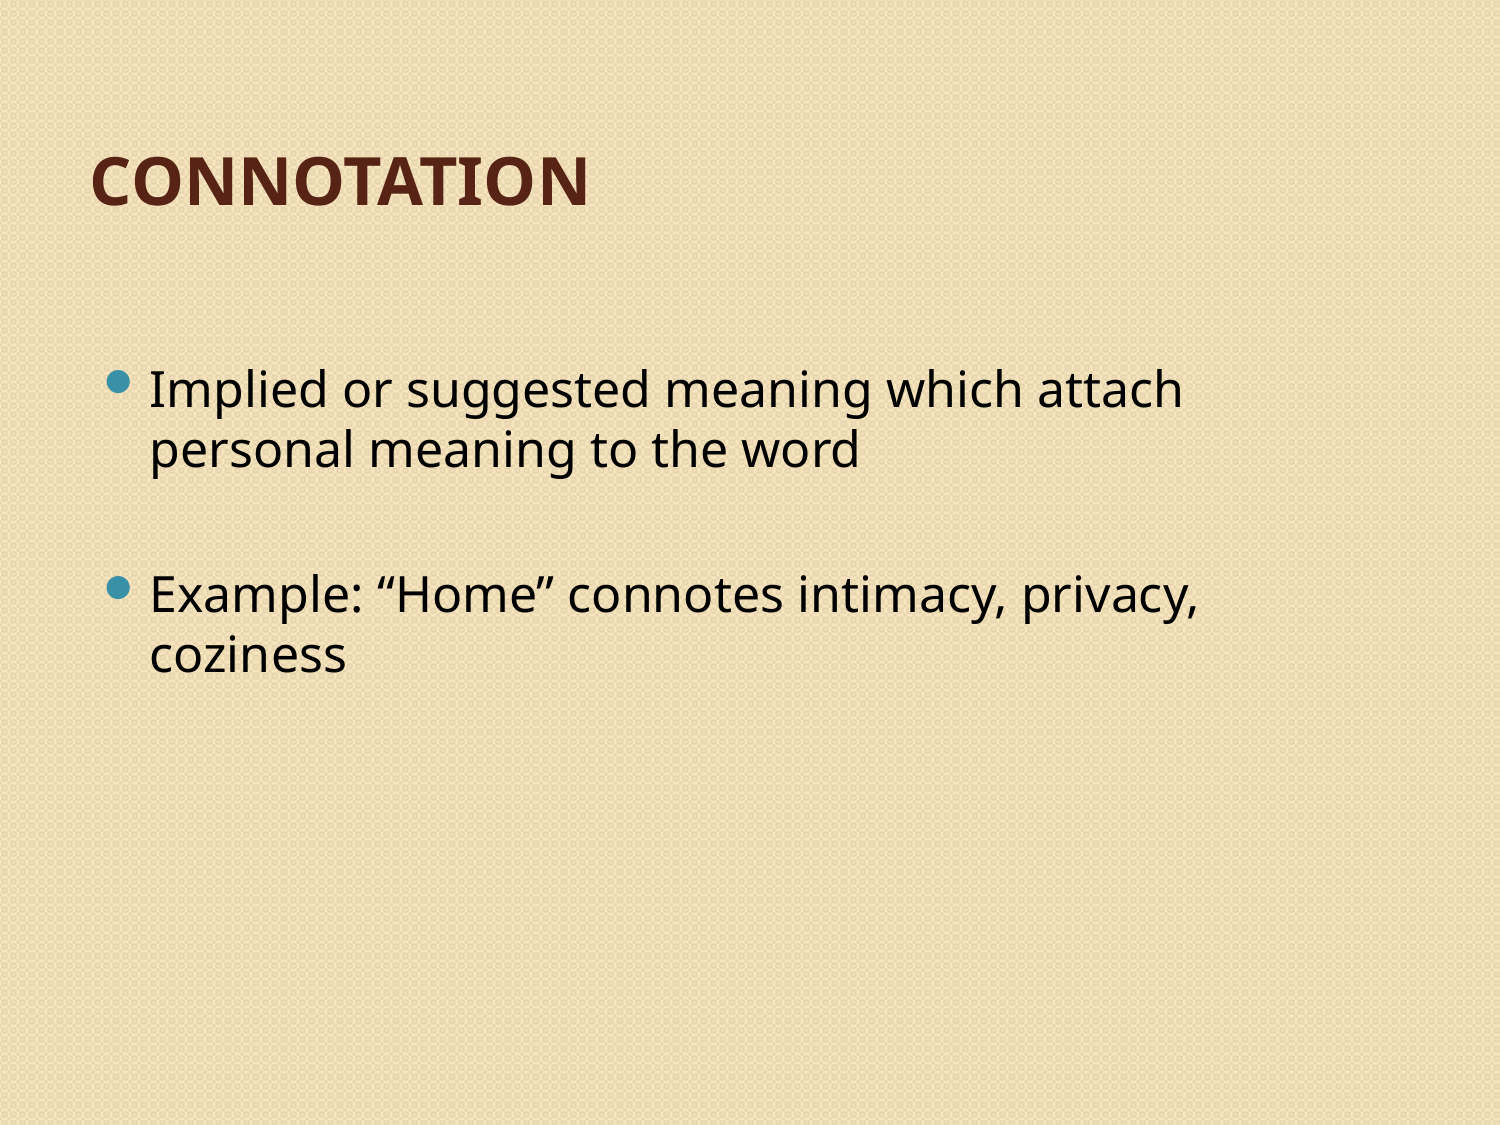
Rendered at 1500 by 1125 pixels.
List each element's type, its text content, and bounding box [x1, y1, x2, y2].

list Implied or suggested meaning which attach personal meaning to the word Example: “Home” connotes intimacy, privacy, coziness [75, 350, 1413, 1005]
title Connotation [75, 35, 700, 227]
